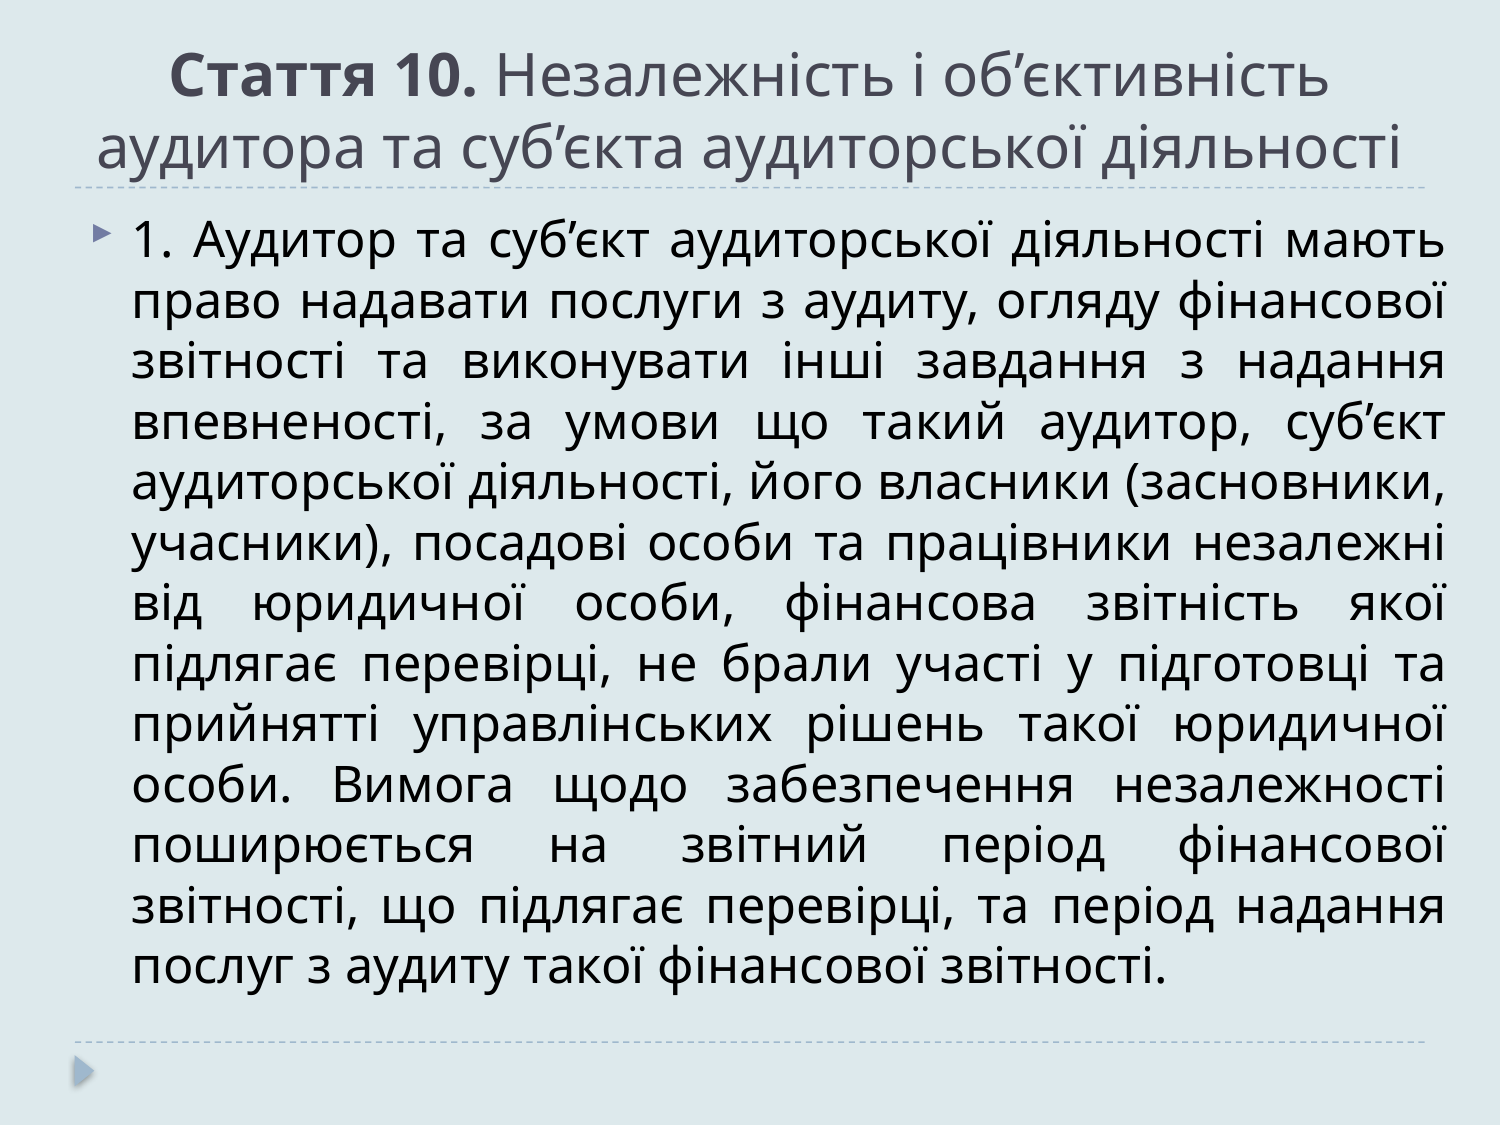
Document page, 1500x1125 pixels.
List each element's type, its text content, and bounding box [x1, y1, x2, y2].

list 1. Аудитор та суб’єкт аудиторської діяльності мають право надавати послуги з аудиту, огляду фінансової звітності та виконувати інші завдання з надання впевненості, за умови що такий аудитор, суб’єкт аудиторської діяльності, його власники (засновники, учасники), посадові особи та працівники незалежні від юридичної особи, фінансова звітність якої підлягає перевірці, не брали участі у підготовці та прийнятті управлінських рішень такої юридичної особи. Вимога щодо забезпечення незалежності поширюється на звітний період фінансової звітності, що підлягає перевірці, та період надання послуг з аудиту такої фінансової звітності. [75, 200, 1463, 1050]
title Стаття 10. Незалежність і об’єктивність аудитора та суб’єкта аудиторської діяльності [75, 24, 1425, 188]
